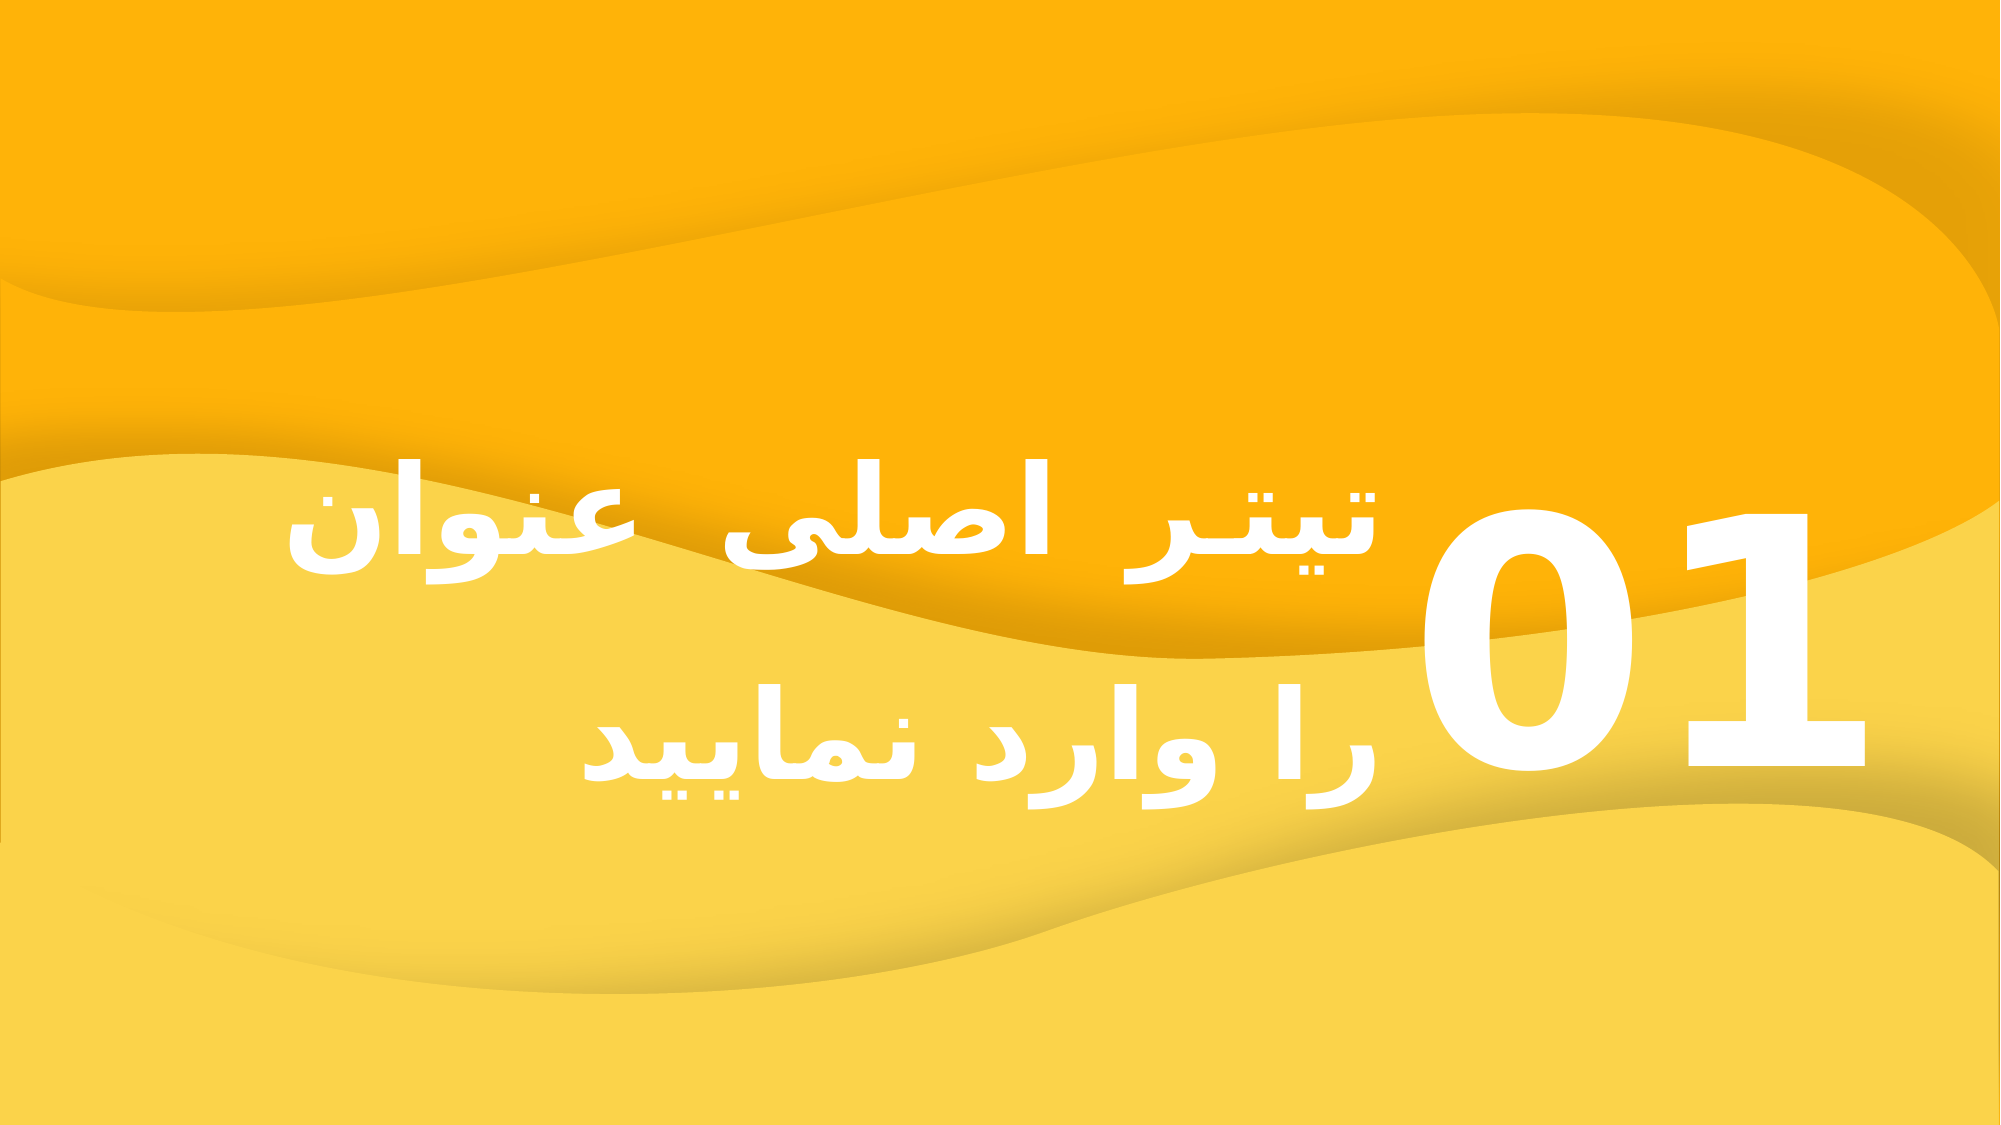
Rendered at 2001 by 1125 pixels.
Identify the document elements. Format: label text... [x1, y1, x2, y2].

text_box 01 [744, 205, 1904, 844]
text_box تیتر اصلی عنوان را وارد نمایید [239, 346, 1399, 812]
